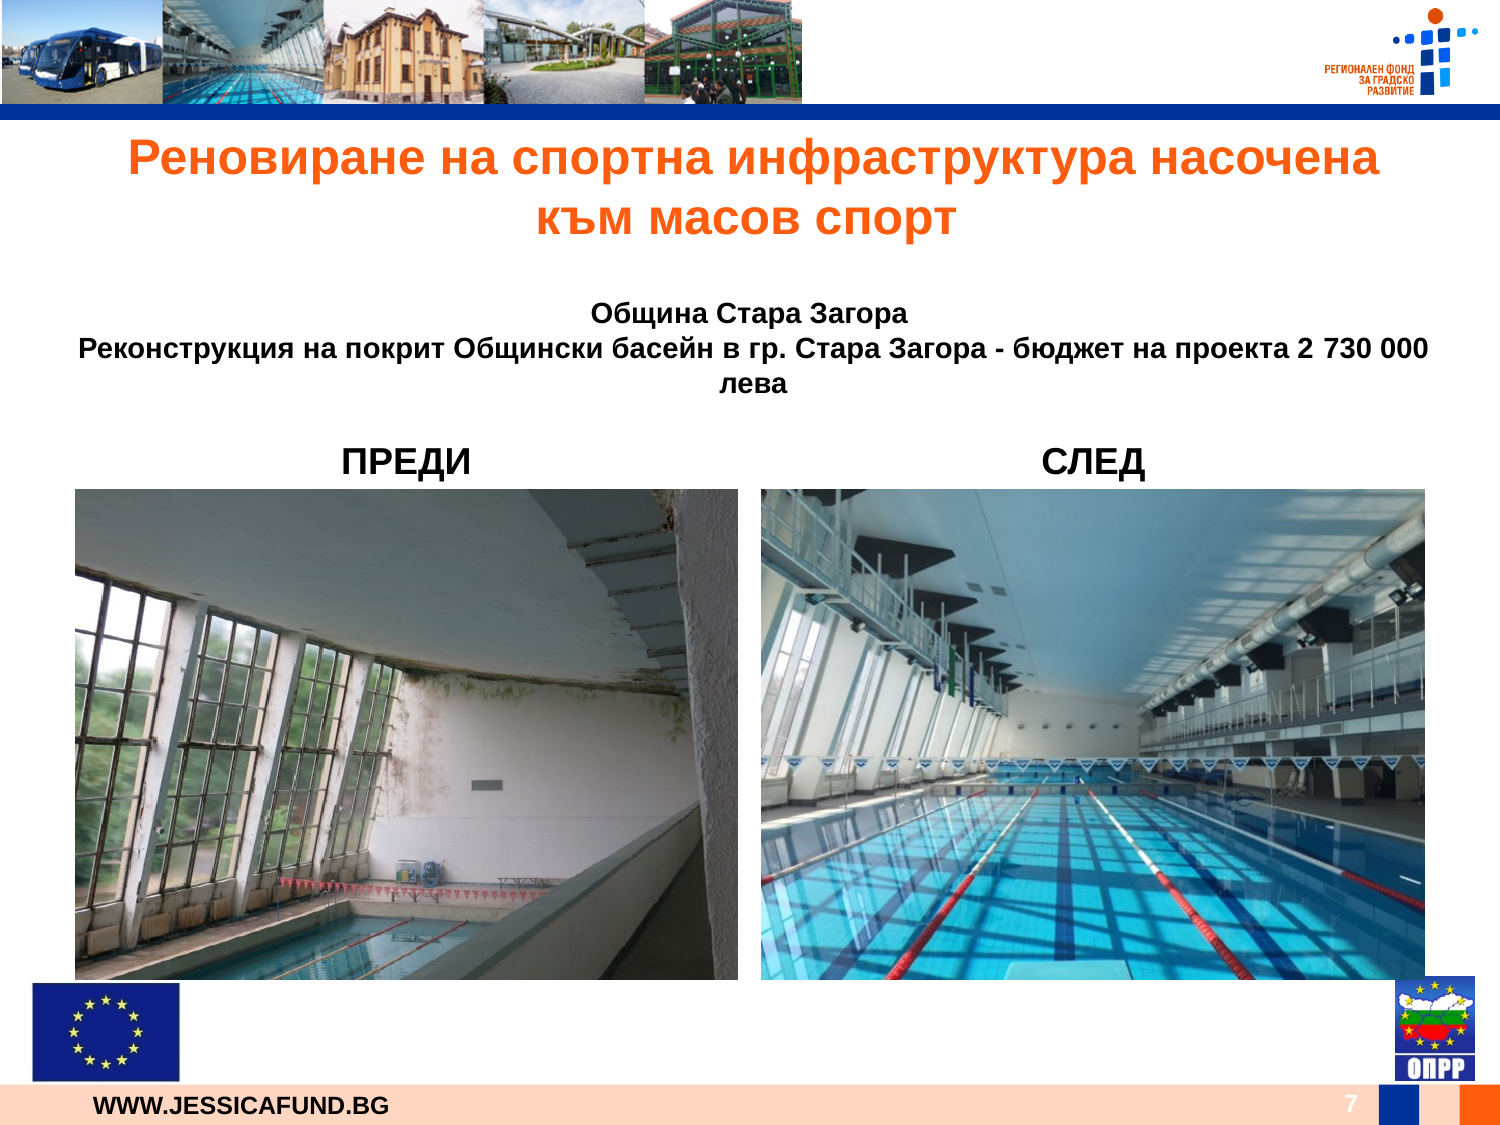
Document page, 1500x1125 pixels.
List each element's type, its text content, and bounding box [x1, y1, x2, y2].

list СЛЕД [761, 406, 1426, 489]
list ПРЕДИ [74, 406, 738, 489]
picture [29, 980, 182, 1084]
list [74, 489, 738, 980]
picture [1325, 8, 1478, 95]
picture [0, 0, 802, 104]
picture [1395, 976, 1475, 1081]
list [761, 489, 1426, 980]
title Реновиране на спортна инфраструктура насочена към масов спорт Община Стара Загора Реконструкция на покрит Общински басейн в гр. Стара Загора - бюджет на проекта 2 730 000 лева [57, 138, 1450, 386]
